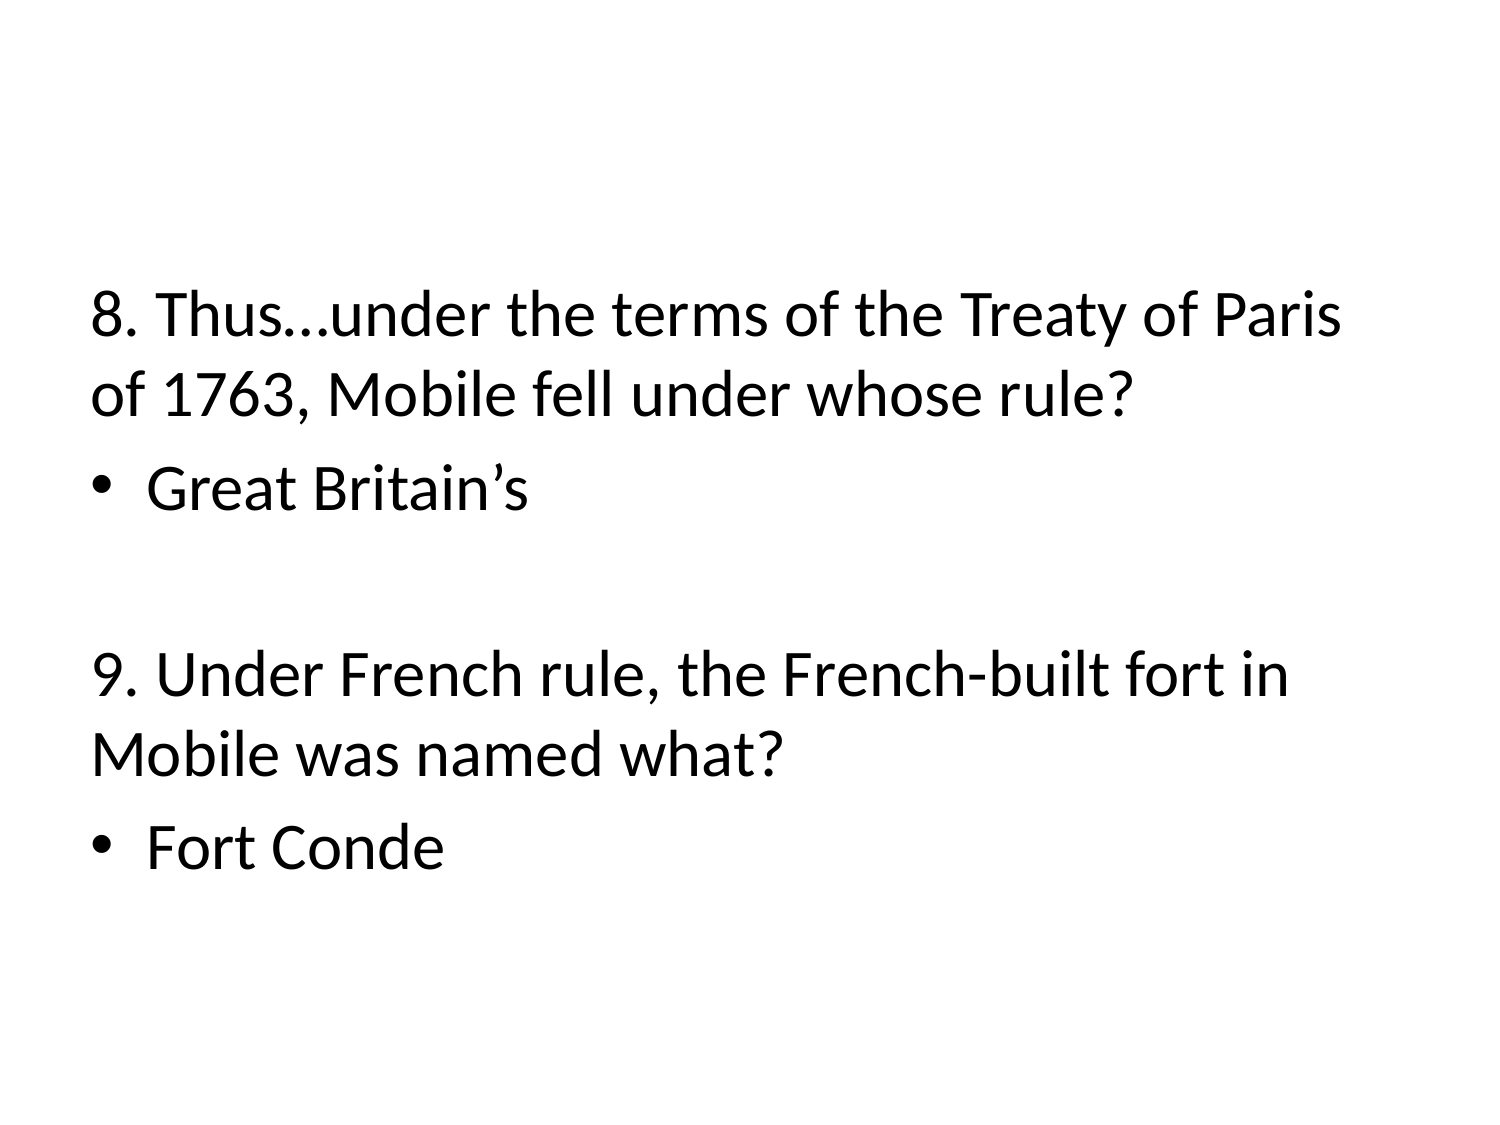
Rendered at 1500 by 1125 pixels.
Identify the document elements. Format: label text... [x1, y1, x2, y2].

list 8. Thus…under the terms of the Treaty of Paris of 1763, Mobile fell under whose rule? Great Britain’s 9. Under French rule, the French-built fort in Mobile was named what? Fort Conde [75, 262, 1425, 1005]
